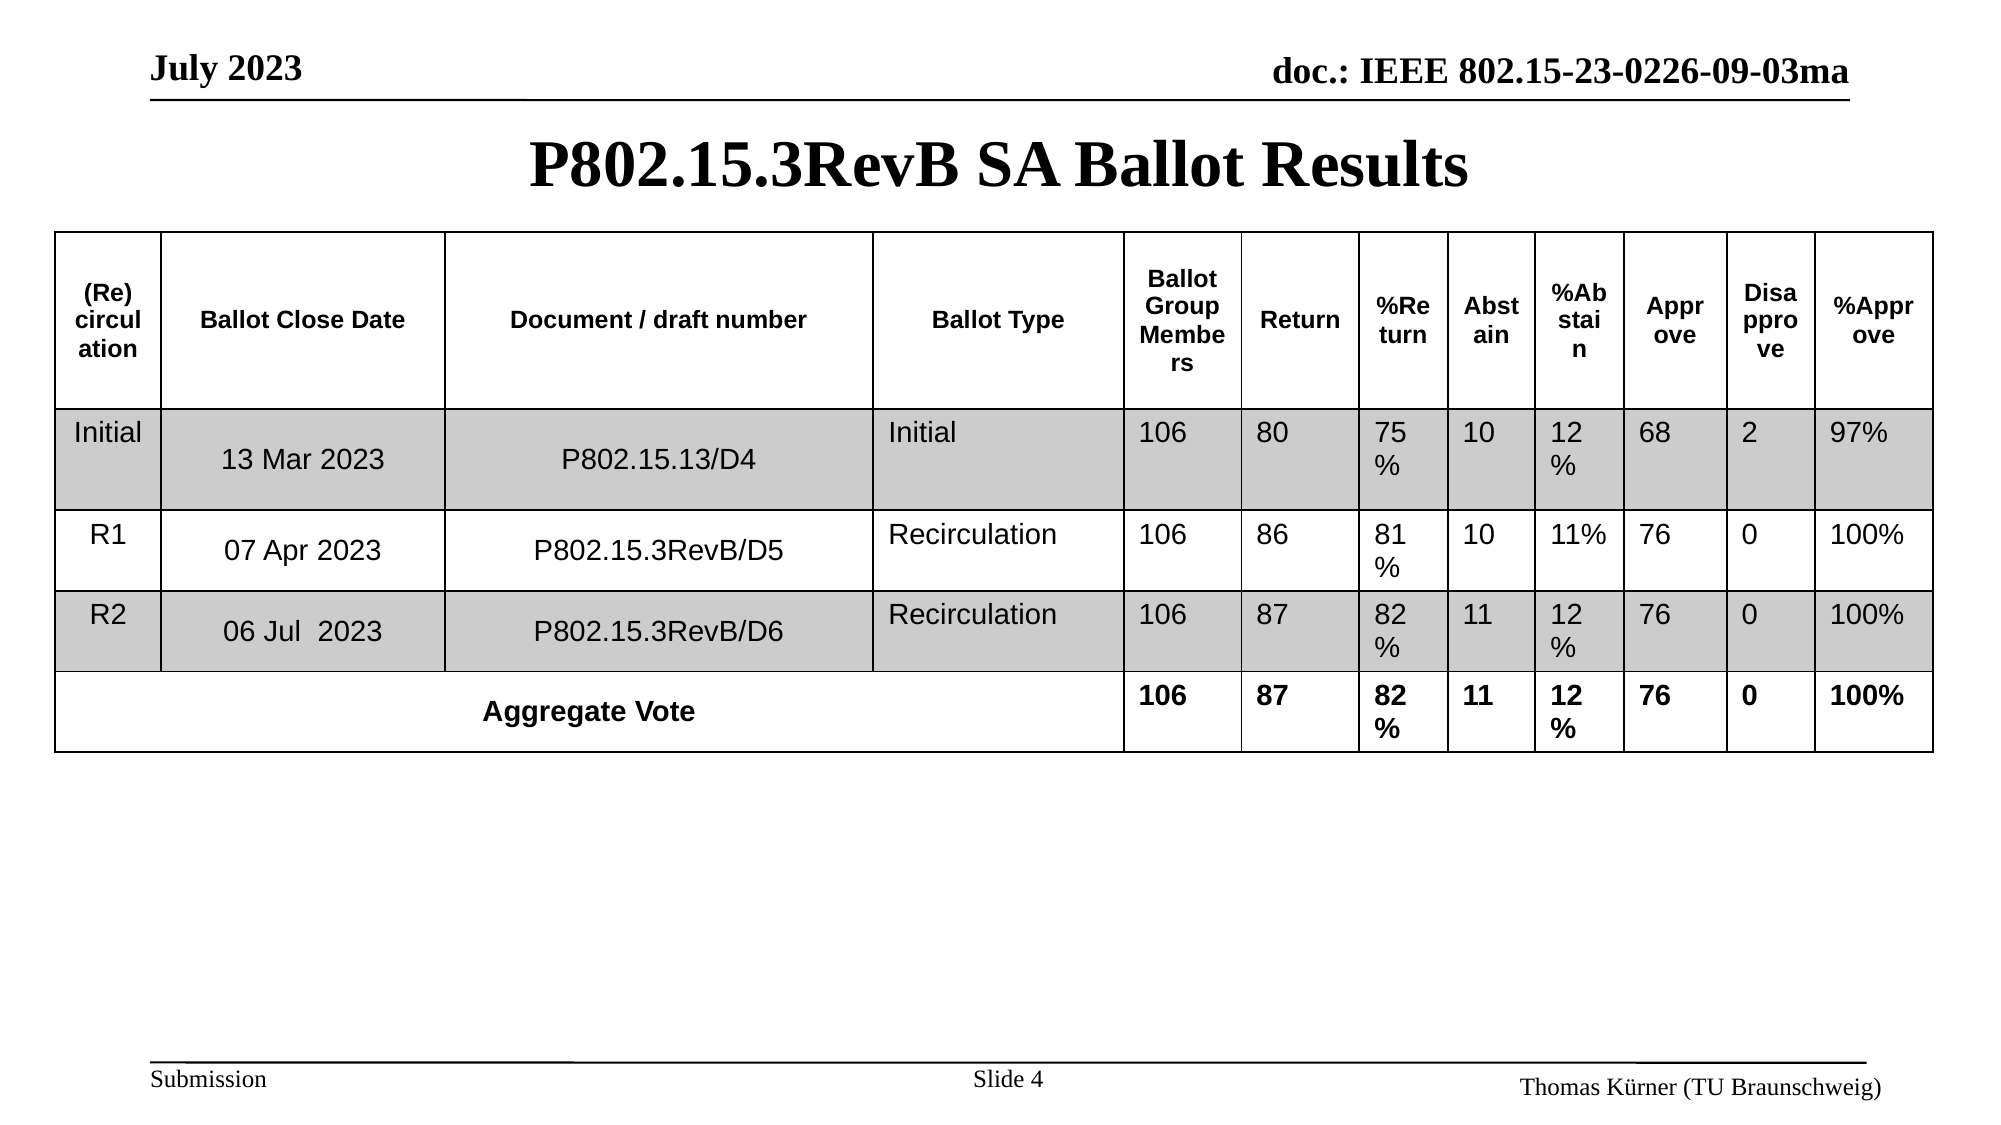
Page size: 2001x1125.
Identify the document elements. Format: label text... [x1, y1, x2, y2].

table_header Abstain [1449, 233, 1534, 408]
table_cell 10 [1449, 511, 1534, 590]
table_cell 106 [1125, 592, 1241, 671]
table_cell Recirculation [874, 592, 1123, 671]
table_header Return [1242, 233, 1358, 408]
table_cell 10 [1449, 410, 1534, 509]
table_header %Return [1360, 233, 1447, 408]
table_cell 100% [1816, 672, 1932, 751]
table_cell 106 [1125, 410, 1241, 509]
table_cell 0 [1728, 511, 1814, 590]
table_header Approve [1625, 233, 1726, 408]
table_cell P802.15.3RevB/D6 [446, 592, 872, 671]
table_cell 100% [1816, 592, 1932, 671]
table_cell 0 [1728, 592, 1814, 671]
table_cell 12% [1536, 672, 1623, 751]
table_cell 11% [1536, 511, 1623, 590]
table_cell 06 Jul 2023 [162, 592, 444, 671]
table_cell P802.15.3RevB/D5 [446, 511, 872, 590]
title P802.15.3RevB SA Ballot Results [0, 112, 2000, 209]
table_cell 86 [1242, 511, 1358, 590]
table_cell R1 [56, 511, 160, 590]
table_header Disapprove [1728, 233, 1814, 408]
table_cell 0 [1728, 672, 1814, 751]
table_cell 80 [1242, 410, 1358, 509]
slide_number Slide 4 [950, 1061, 1067, 1123]
table_cell 12% [1536, 592, 1623, 671]
table_cell 82% [1360, 592, 1447, 671]
table_header %Approve [1816, 233, 1932, 408]
table_cell 106 [1125, 511, 1241, 590]
table_header Ballot Type [874, 233, 1123, 408]
table_cell 13 Mar 2023 [162, 410, 444, 509]
table_cell 76 [1625, 592, 1726, 671]
table_cell Initial [56, 410, 160, 509]
table_header Ballot Group Members [1125, 233, 1241, 408]
table_cell Initial [874, 410, 1123, 509]
table_cell 97% [1816, 410, 1932, 509]
table_cell 87 [1242, 672, 1358, 751]
table_header (Re) circulation [56, 233, 160, 408]
table_cell 11 [1449, 592, 1534, 671]
table_cell R2 [56, 592, 160, 671]
table_cell 87 [1242, 592, 1358, 671]
table_cell 82% [1360, 672, 1447, 751]
table_cell Aggregate Vote [56, 672, 1123, 751]
table_cell 07 Apr 2023 [162, 511, 444, 590]
table_cell 81% [1360, 511, 1447, 590]
table_cell Recirculation [874, 511, 1123, 590]
table_cell 106 [1125, 672, 1241, 751]
table_cell 68 [1625, 410, 1726, 509]
table_header %Abstain [1536, 233, 1623, 408]
table_cell 2 [1728, 410, 1814, 509]
table_cell 100% [1816, 511, 1932, 590]
table_cell 76 [1625, 672, 1726, 751]
table_cell 11 [1449, 672, 1534, 751]
table_cell 76 [1625, 511, 1726, 590]
table_header Ballot Close Date [162, 233, 444, 408]
table_cell P802.15.13/D4 [446, 410, 872, 509]
table_cell 75% [1360, 410, 1447, 509]
table_cell 12% [1536, 410, 1623, 509]
table_header Document / draft number [446, 233, 872, 408]
